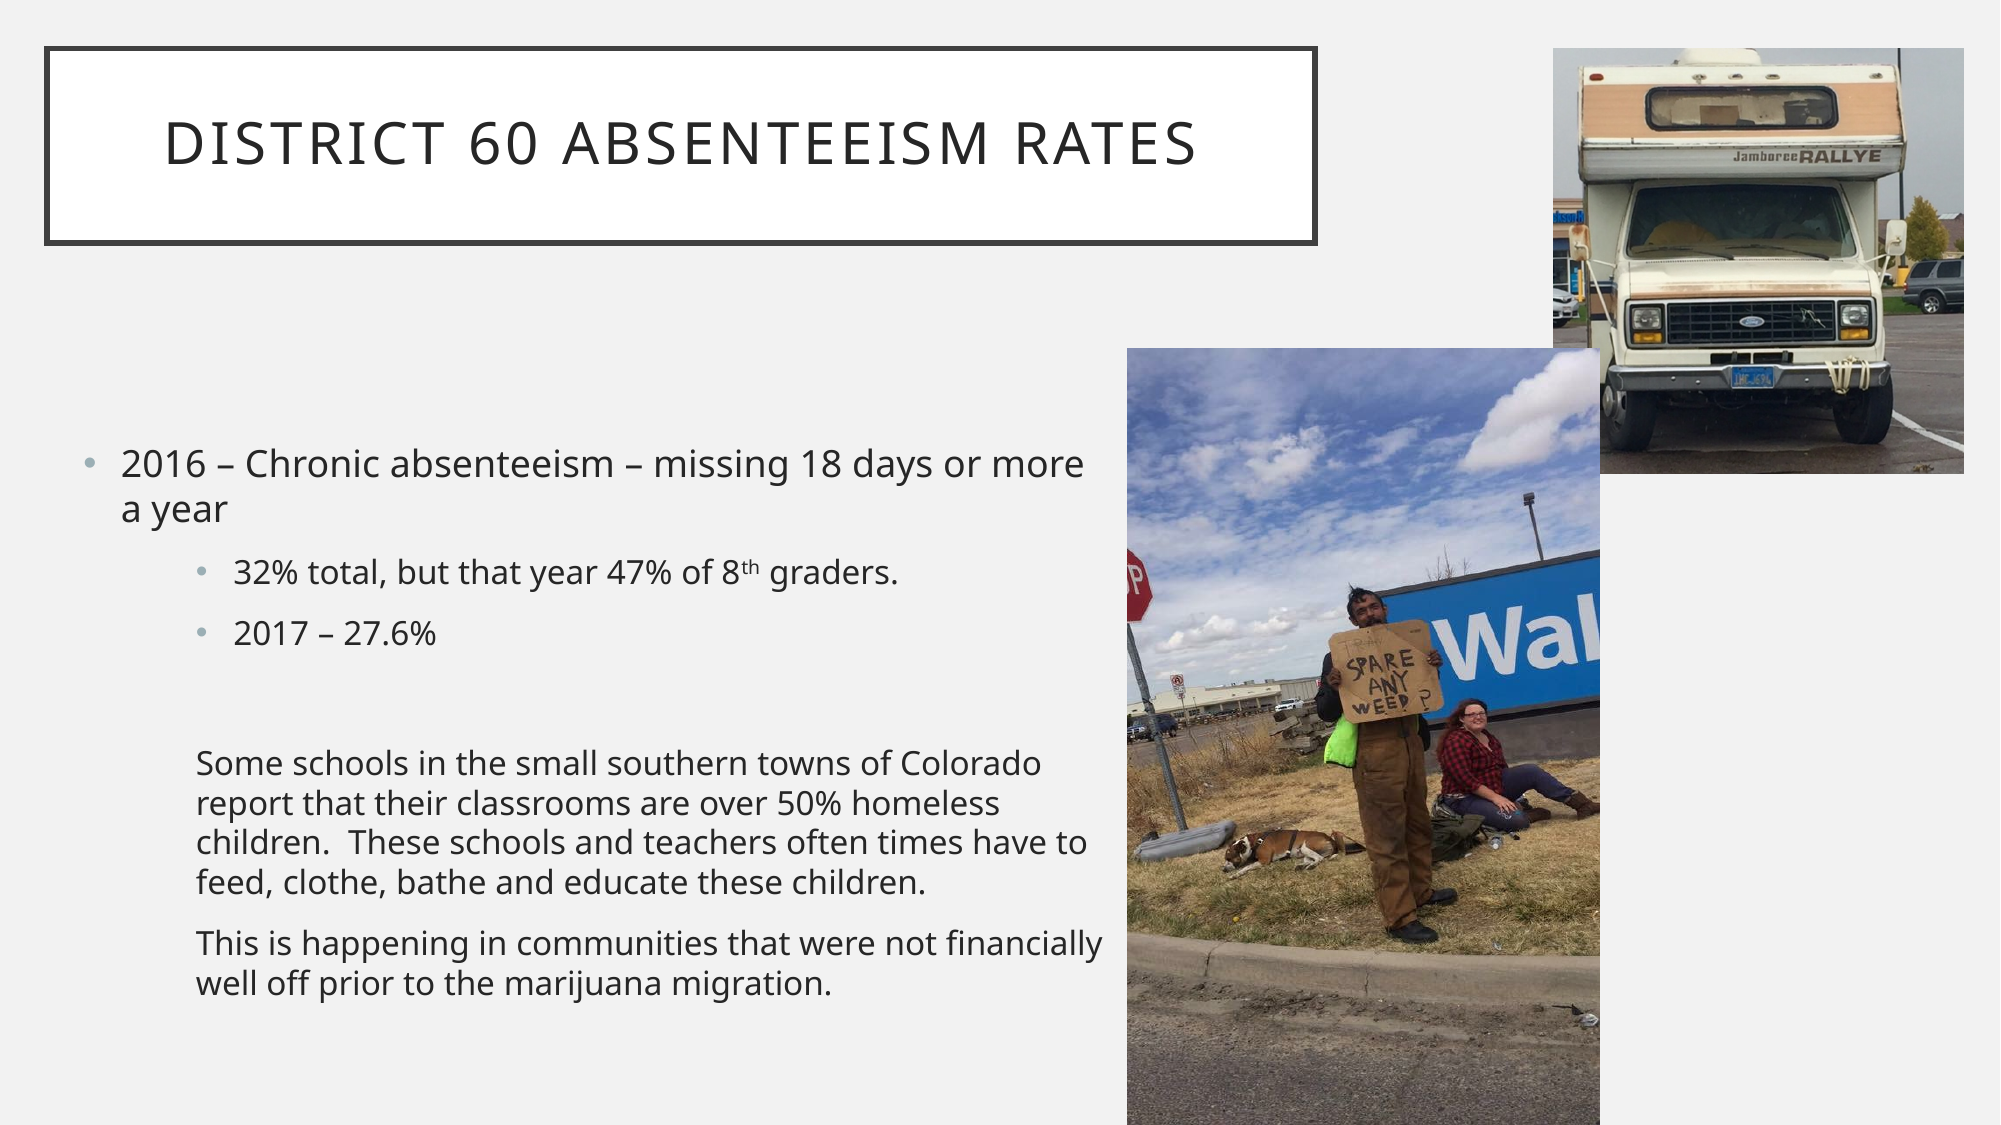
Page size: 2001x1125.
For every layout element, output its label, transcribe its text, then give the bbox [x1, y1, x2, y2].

picture [1127, 48, 1964, 1125]
title District 60 absenteeism rates [44, 46, 1318, 246]
list 2016 – Chronic absenteeism – missing 18 days or more a year 32% total, but that year 47% of 8th graders. 2017 – 27.6% Some schools in the small southern towns of Colorado report that their classrooms are over 50% homeless children. These schools and teachers often times have to feed, clothe, bathe and educate these children. This is happening in communities that were not financially well off prior to the marijuana migration. [68, 432, 1127, 1081]
